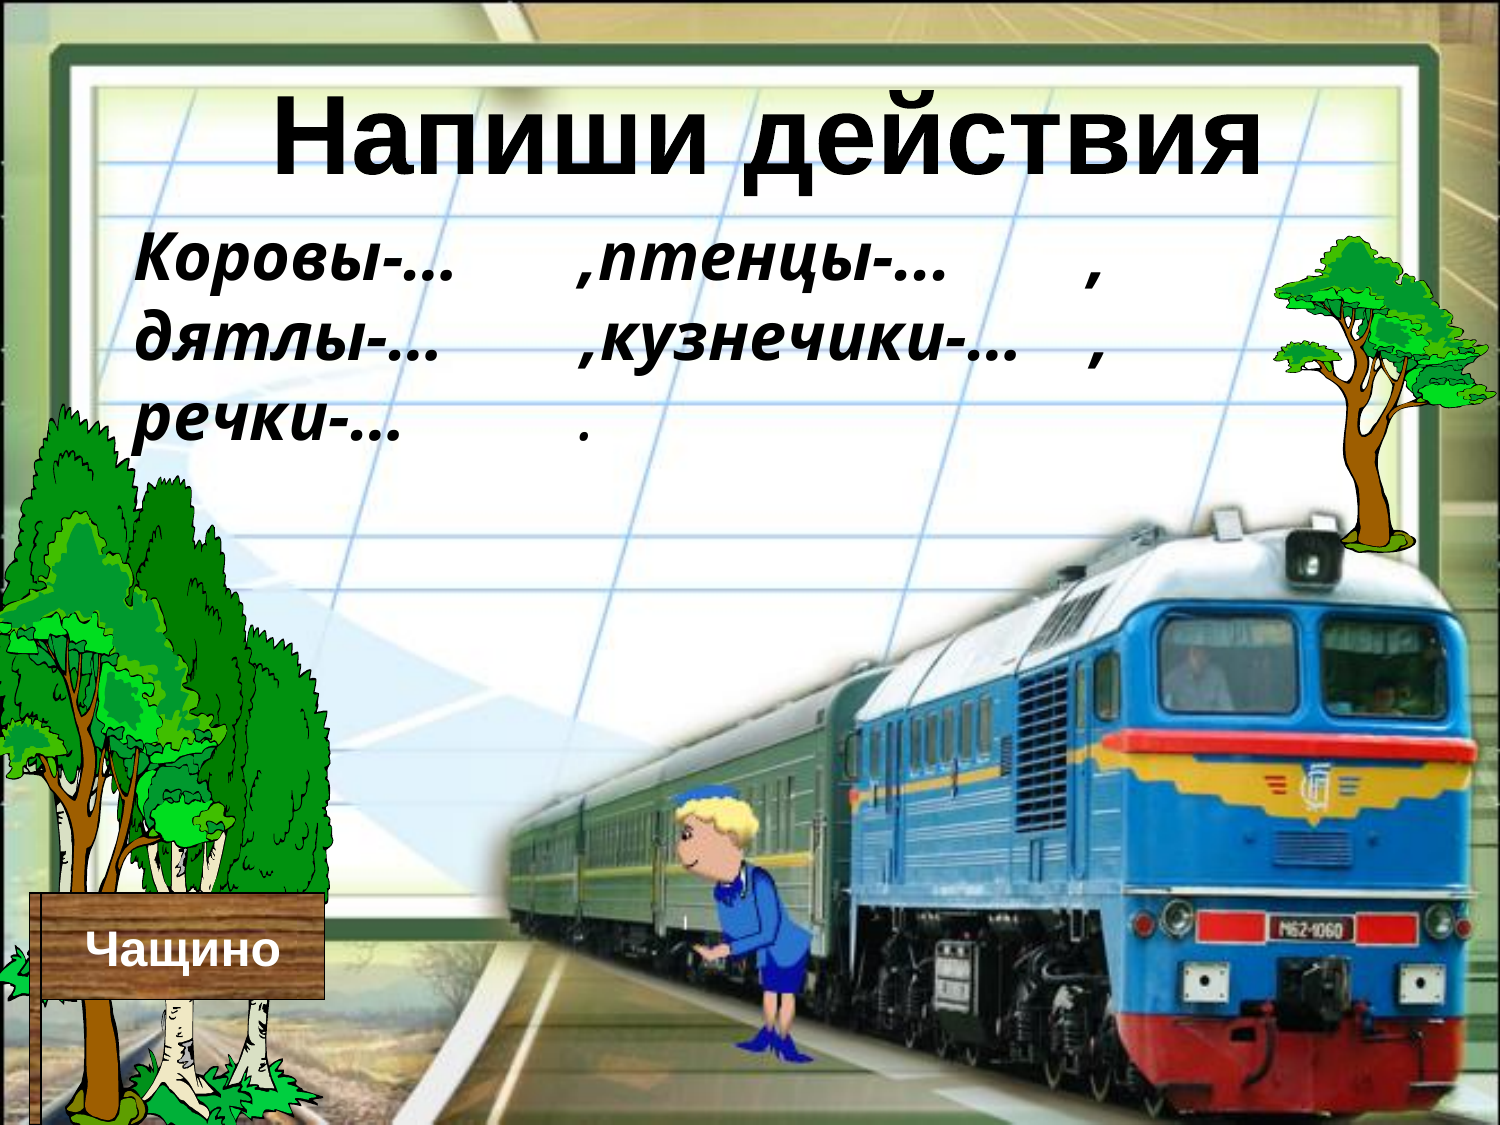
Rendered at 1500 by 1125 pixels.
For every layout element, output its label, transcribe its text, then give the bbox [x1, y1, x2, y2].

text_box Коровы-… ,птенцы-... , дятлы-… ,кузнечики-… , речки-… . [118, 66, 1300, 506]
picture [0, 0, 1500, 1125]
